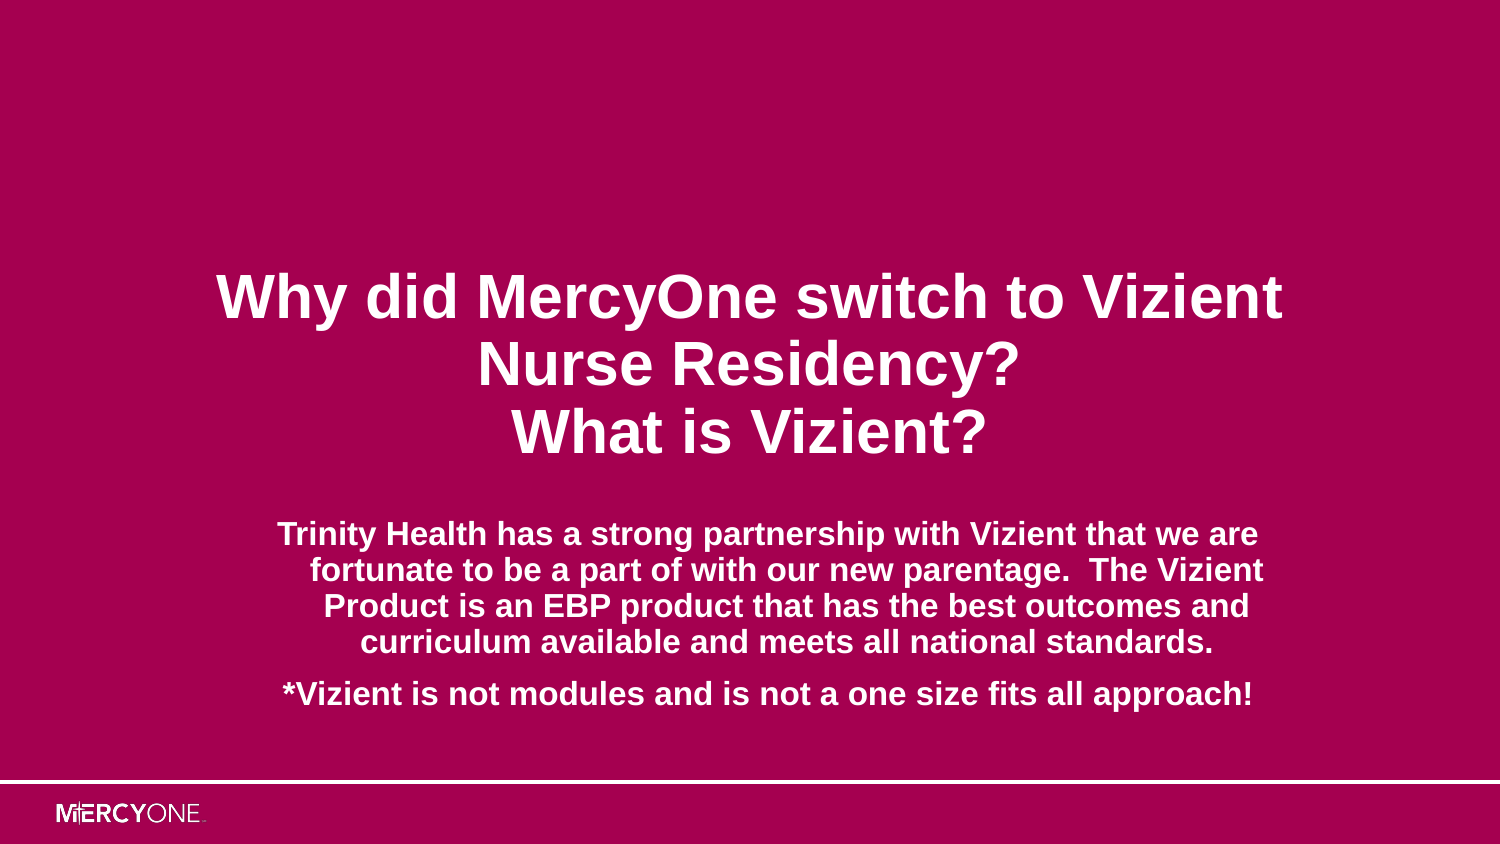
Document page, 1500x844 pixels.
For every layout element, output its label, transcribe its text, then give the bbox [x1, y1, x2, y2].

title Why did MercyOne switch to Vizient Nurse Residency? What is Vizient? [215, 168, 1285, 516]
picture [38, 782, 218, 844]
list Trinity Health has a strong partnership with Vizient that we are fortunate to be a part of with our new parentage. The Vizient Product is an EBP product that has the best outcomes and curriculum available and meets all national standards. *Vizient is not modules and is not a one size fits all approach! [215, 516, 1285, 707]
